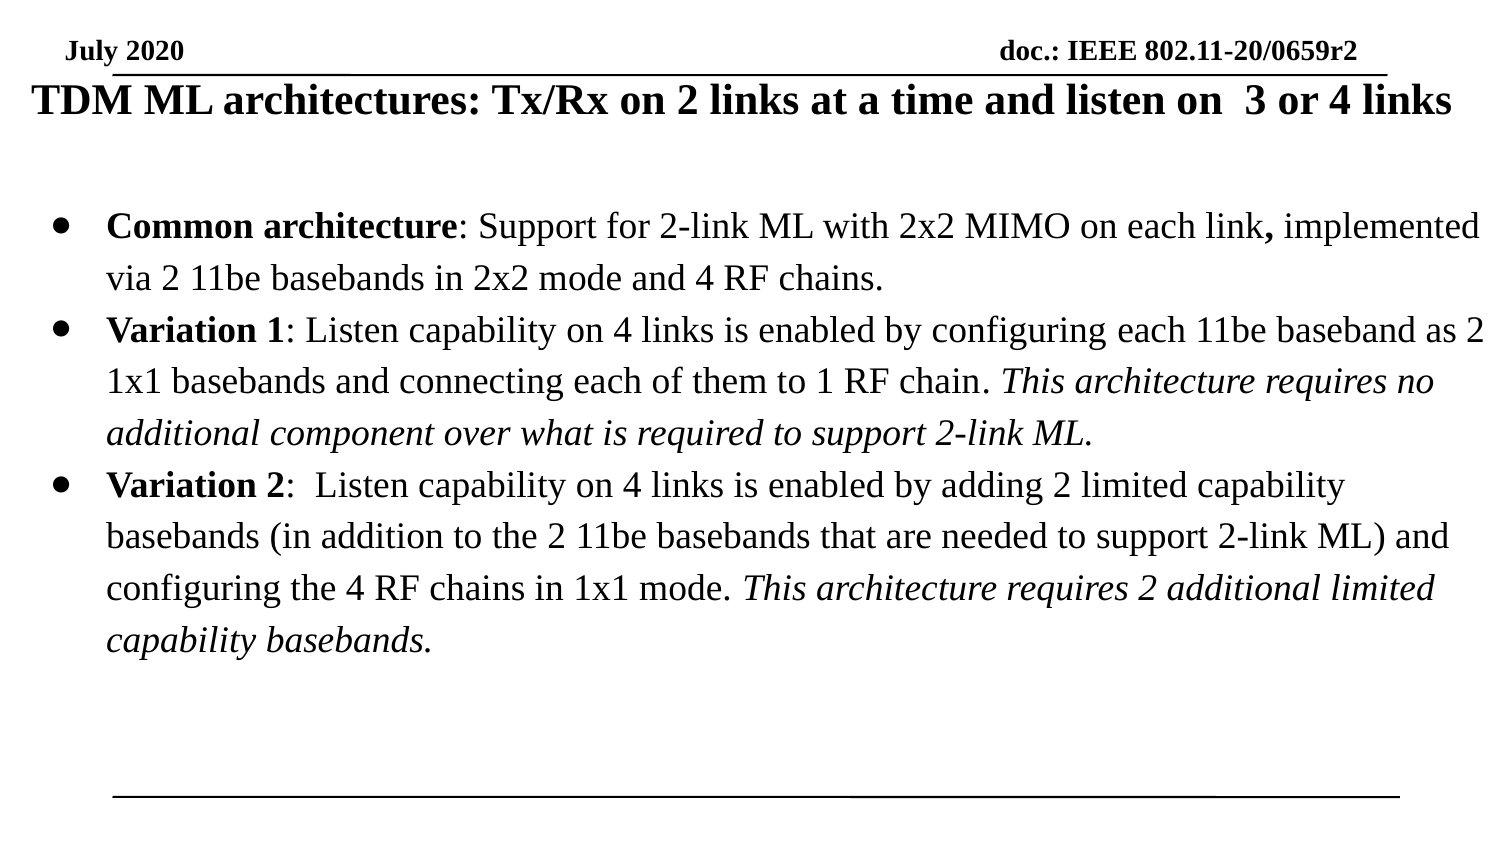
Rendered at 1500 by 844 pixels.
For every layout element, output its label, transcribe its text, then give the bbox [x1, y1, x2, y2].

list TDM ML architectures: Tx/Rx on 2 links at a time and listen on 3 or 4 links Common architecture: Support for 2-link ML with 2x2 MIMO on each link, implemented via 2 11be basebands in 2x2 mode and 4 RF chains. Variation 1: Listen capability on 4 links is enabled by configuring each 11be baseband as 2 1x1 basebands and connecting each of them to 1 RF chain. This architecture requires no additional component over what is required to support 2-link ML. Variation 2: Listen capability on 4 links is enabled by adding 2 limited capability basebands (in addition to the 2 11be basebands that are needed to support 2-link ML) and configuring the 4 RF chains in 1x1 mode. This architecture requires 2 additional limited capability basebands. [19, 57, 1500, 776]
